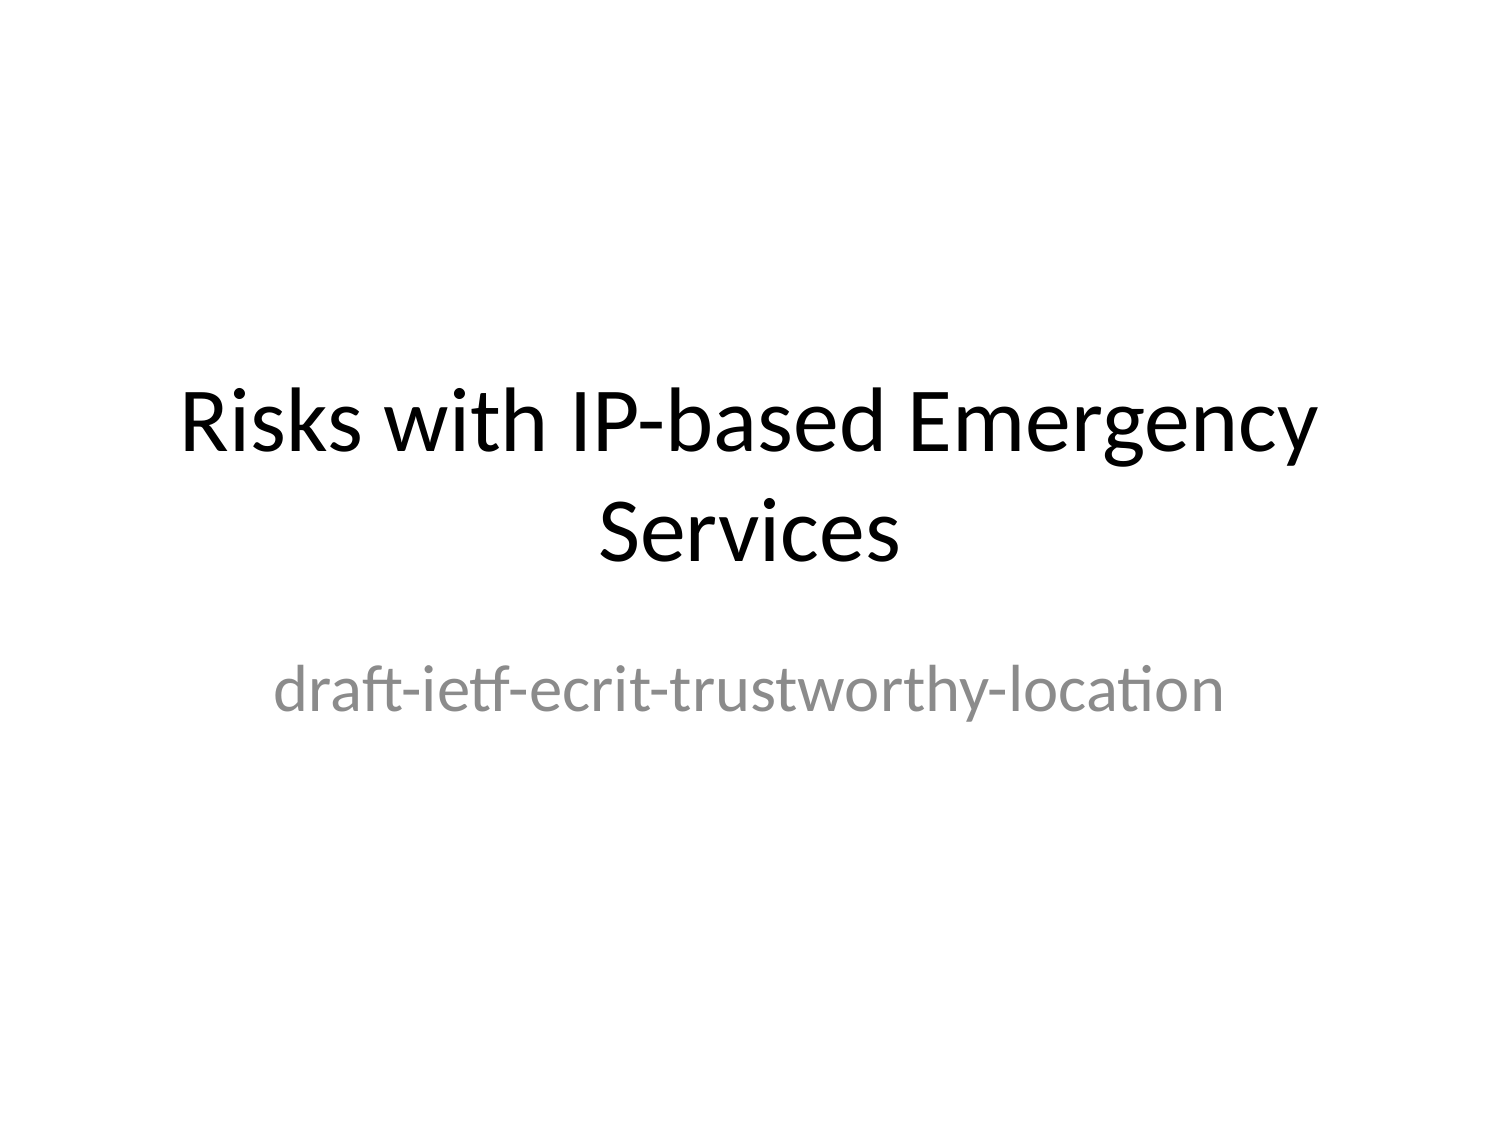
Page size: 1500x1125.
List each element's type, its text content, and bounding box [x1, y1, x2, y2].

title Risks with IP-based Emergency Services [112, 349, 1388, 591]
subtitle draft-ietf-ecrit-trustworthy-location [225, 637, 1275, 925]
